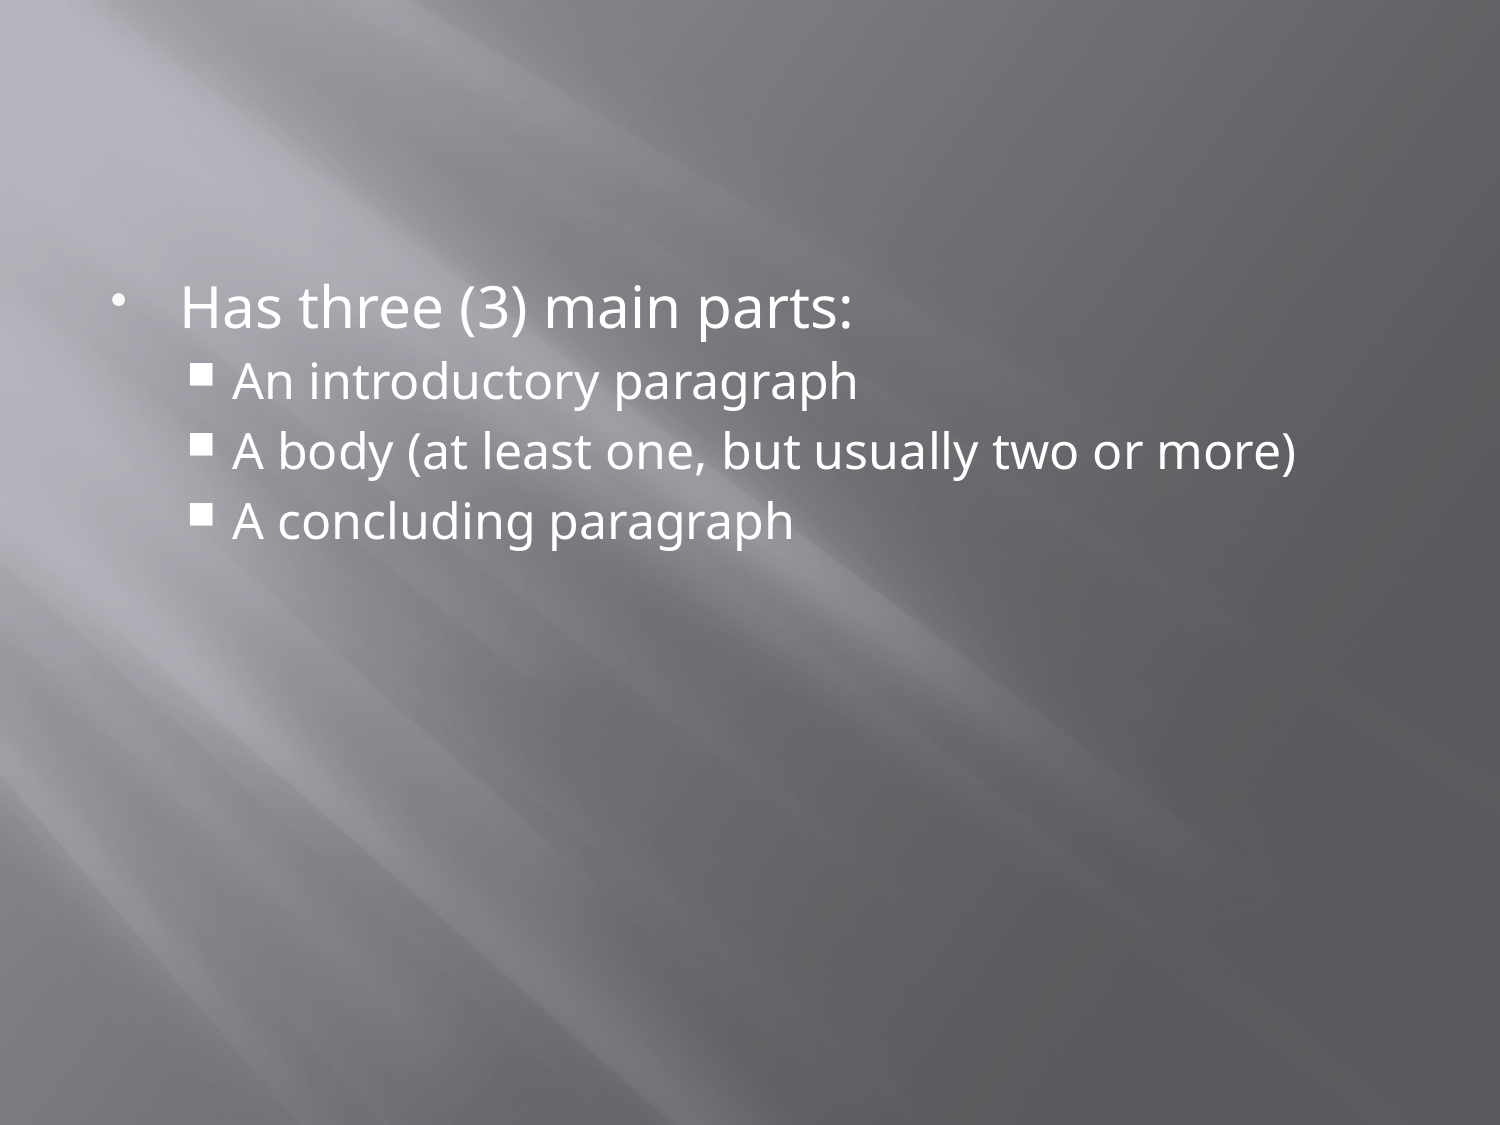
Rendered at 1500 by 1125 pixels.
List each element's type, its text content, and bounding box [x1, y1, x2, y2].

list Has three (3) main parts: An introductory paragraph A body (at least one, but usually two or more) A concluding paragraph [75, 262, 1425, 1035]
